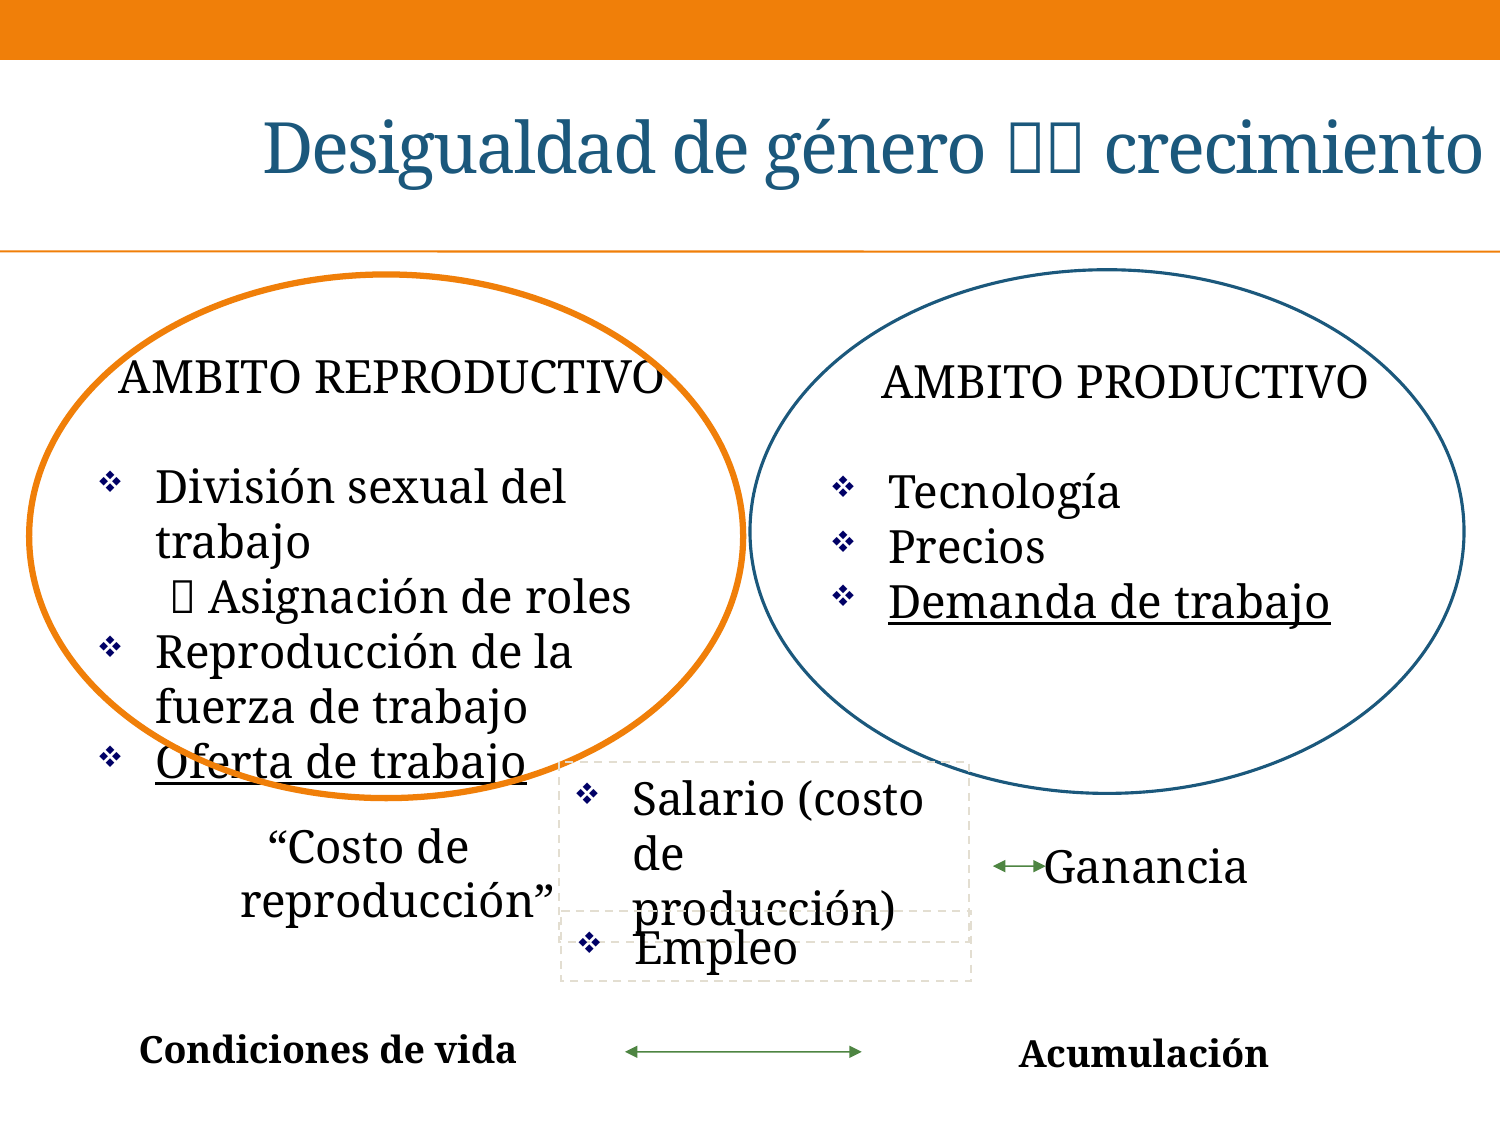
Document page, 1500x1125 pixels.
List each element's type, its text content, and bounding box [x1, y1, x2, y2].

text_box “Costo de reproducción” [163, 809, 559, 935]
text_box Empleo [561, 911, 972, 981]
text_box Acumulación [1003, 1022, 1285, 1083]
text_box [992, 859, 1046, 873]
text_box [750, 269, 1465, 794]
text_box AMBITO REPRODUCTIVO División sexual del trabajo  Asignación de roles Reproducción de la fuerza de trabajo Oferta de trabajo [578, 663, 704, 762]
title Desigualdad de género  crecimiento [150, 64, 1500, 227]
text_box AMBITO PRODUCTIVO Tecnología Precios Demanda de trabajo [815, 345, 855, 379]
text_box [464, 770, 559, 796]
text_box Ganancia [1018, 830, 1274, 901]
text_box Condiciones de vida [123, 1018, 533, 1079]
text_box Salario (costo de producción) [559, 762, 969, 942]
text_box AMBITO REPRODUCTIVO División sexual del trabajo  Asignación de roles Reproducción de la fuerza de trabajo Oferta de trabajo [82, 340, 142, 393]
text_box AMBITO PRODUCTIVO Tecnología Precios Demanda de trabajo [1359, 345, 1437, 429]
text_box AMBITO REPRODUCTIVO División sexual del trabajo  Asignación de roles Reproducción de la fuerza de trabajo Oferta de trabajo [82, 680, 308, 796]
text_box AMBITO REPRODUCTIVO División sexual del trabajo  Asignación de roles Reproducción de la fuerza de trabajo Oferta de trabajo [630, 340, 704, 410]
text_box [624, 1045, 862, 1059]
text_box [25, 271, 747, 802]
